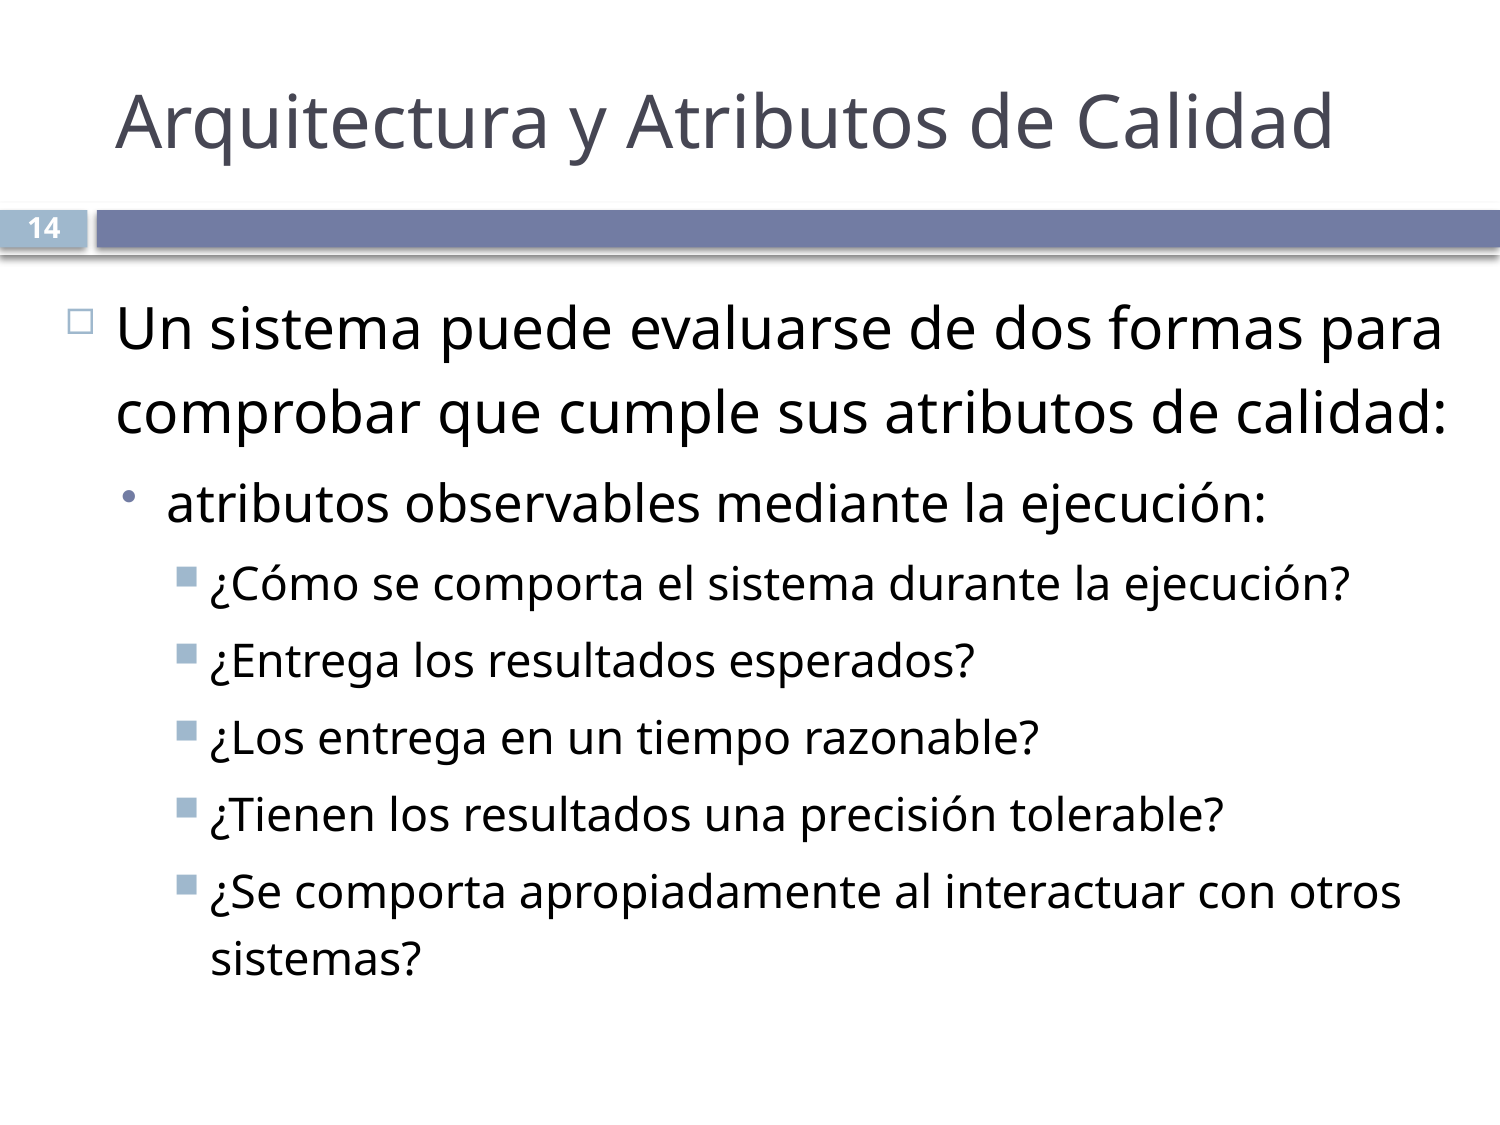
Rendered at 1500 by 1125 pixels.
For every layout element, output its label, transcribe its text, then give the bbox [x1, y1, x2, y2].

slide_number 14 [0, 208, 88, 249]
title Arquitectura y Atributos de Calidad [100, 37, 1438, 200]
list Un sistema puede evaluarse de dos formas para comprobar que cumple sus atributos de calidad: atributos observables mediante la ejecución: ¿Cómo se comporta el sistema durante la ejecución? ¿Entrega los resultados esperados? ¿Los entrega en un tiempo razonable? ¿Tienen los resultados una precisión tolerable? ¿Se comporta apropiadamente al interactuar con otros sistemas? [50, 269, 1475, 1020]
